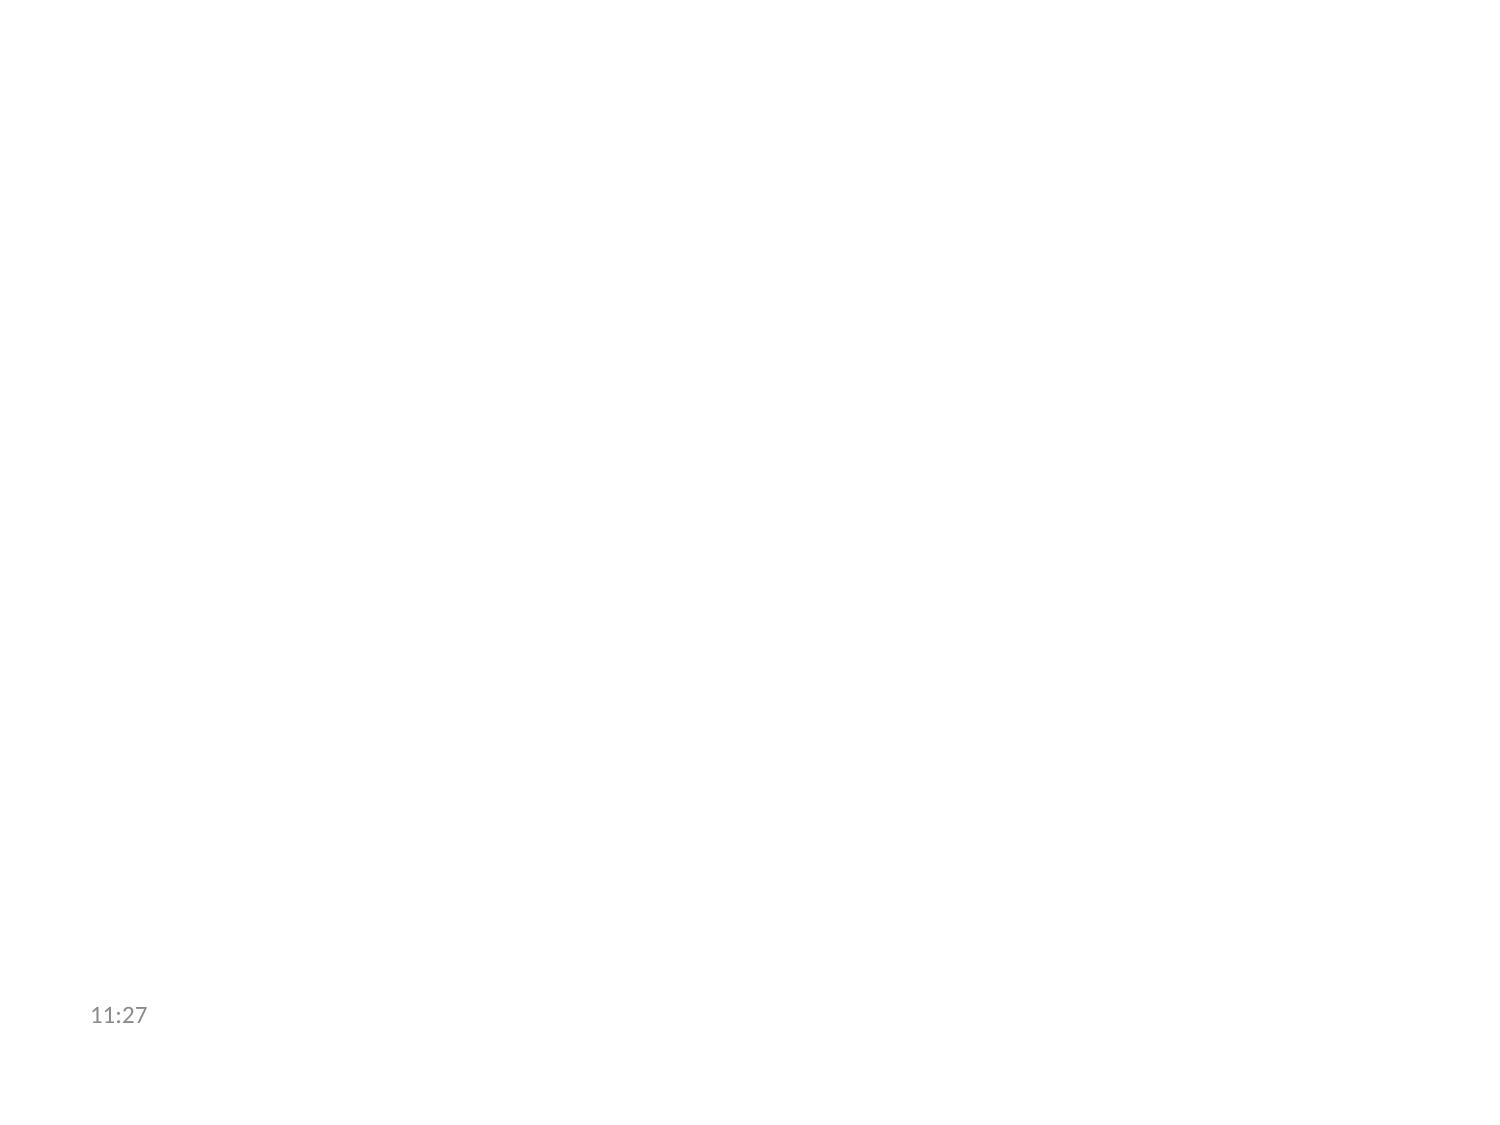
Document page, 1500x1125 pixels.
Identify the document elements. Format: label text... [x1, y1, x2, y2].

text_box 15:35 [75, 983, 425, 1044]
